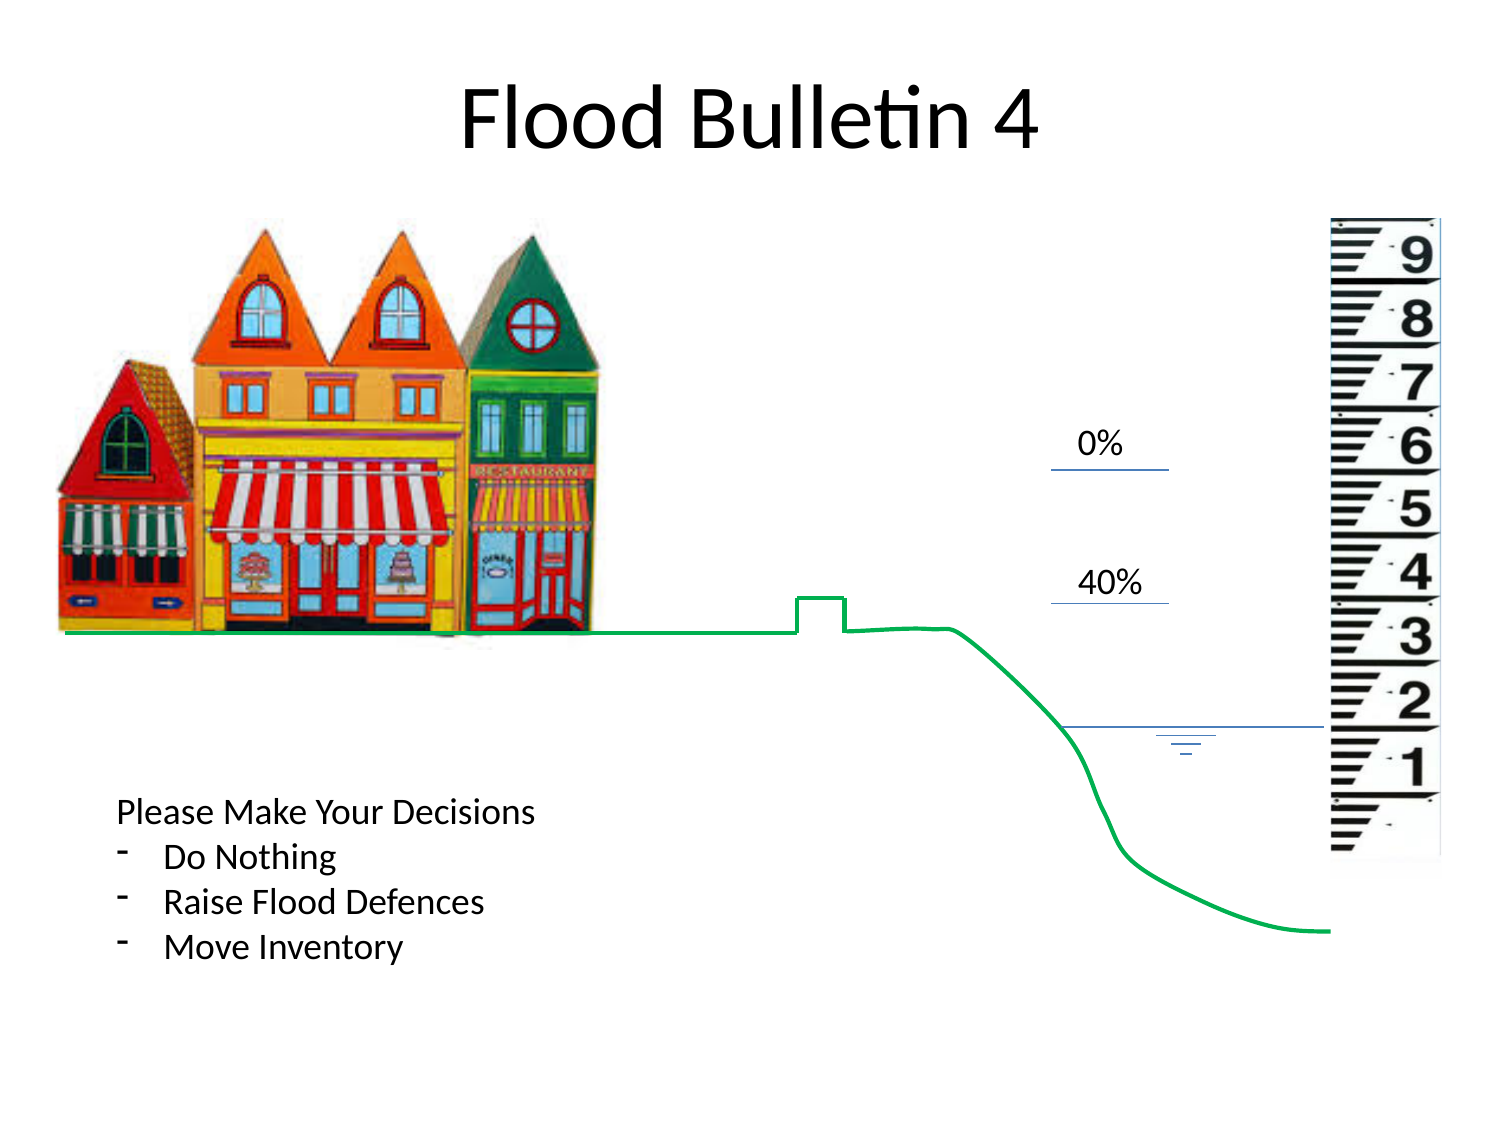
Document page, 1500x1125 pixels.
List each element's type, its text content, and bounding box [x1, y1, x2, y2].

text_box 40% [1063, 549, 1158, 602]
text_box [849, 626, 1331, 934]
picture [0, 218, 657, 650]
text_box Please Make Your Decisions Do Nothing Raise Flood Defences Move Inventory [101, 779, 551, 975]
title Flood Bulletin 4 [75, 45, 1425, 233]
picture [1330, 218, 1442, 886]
text_box 0% [1062, 410, 1139, 469]
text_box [1060, 726, 1325, 755]
